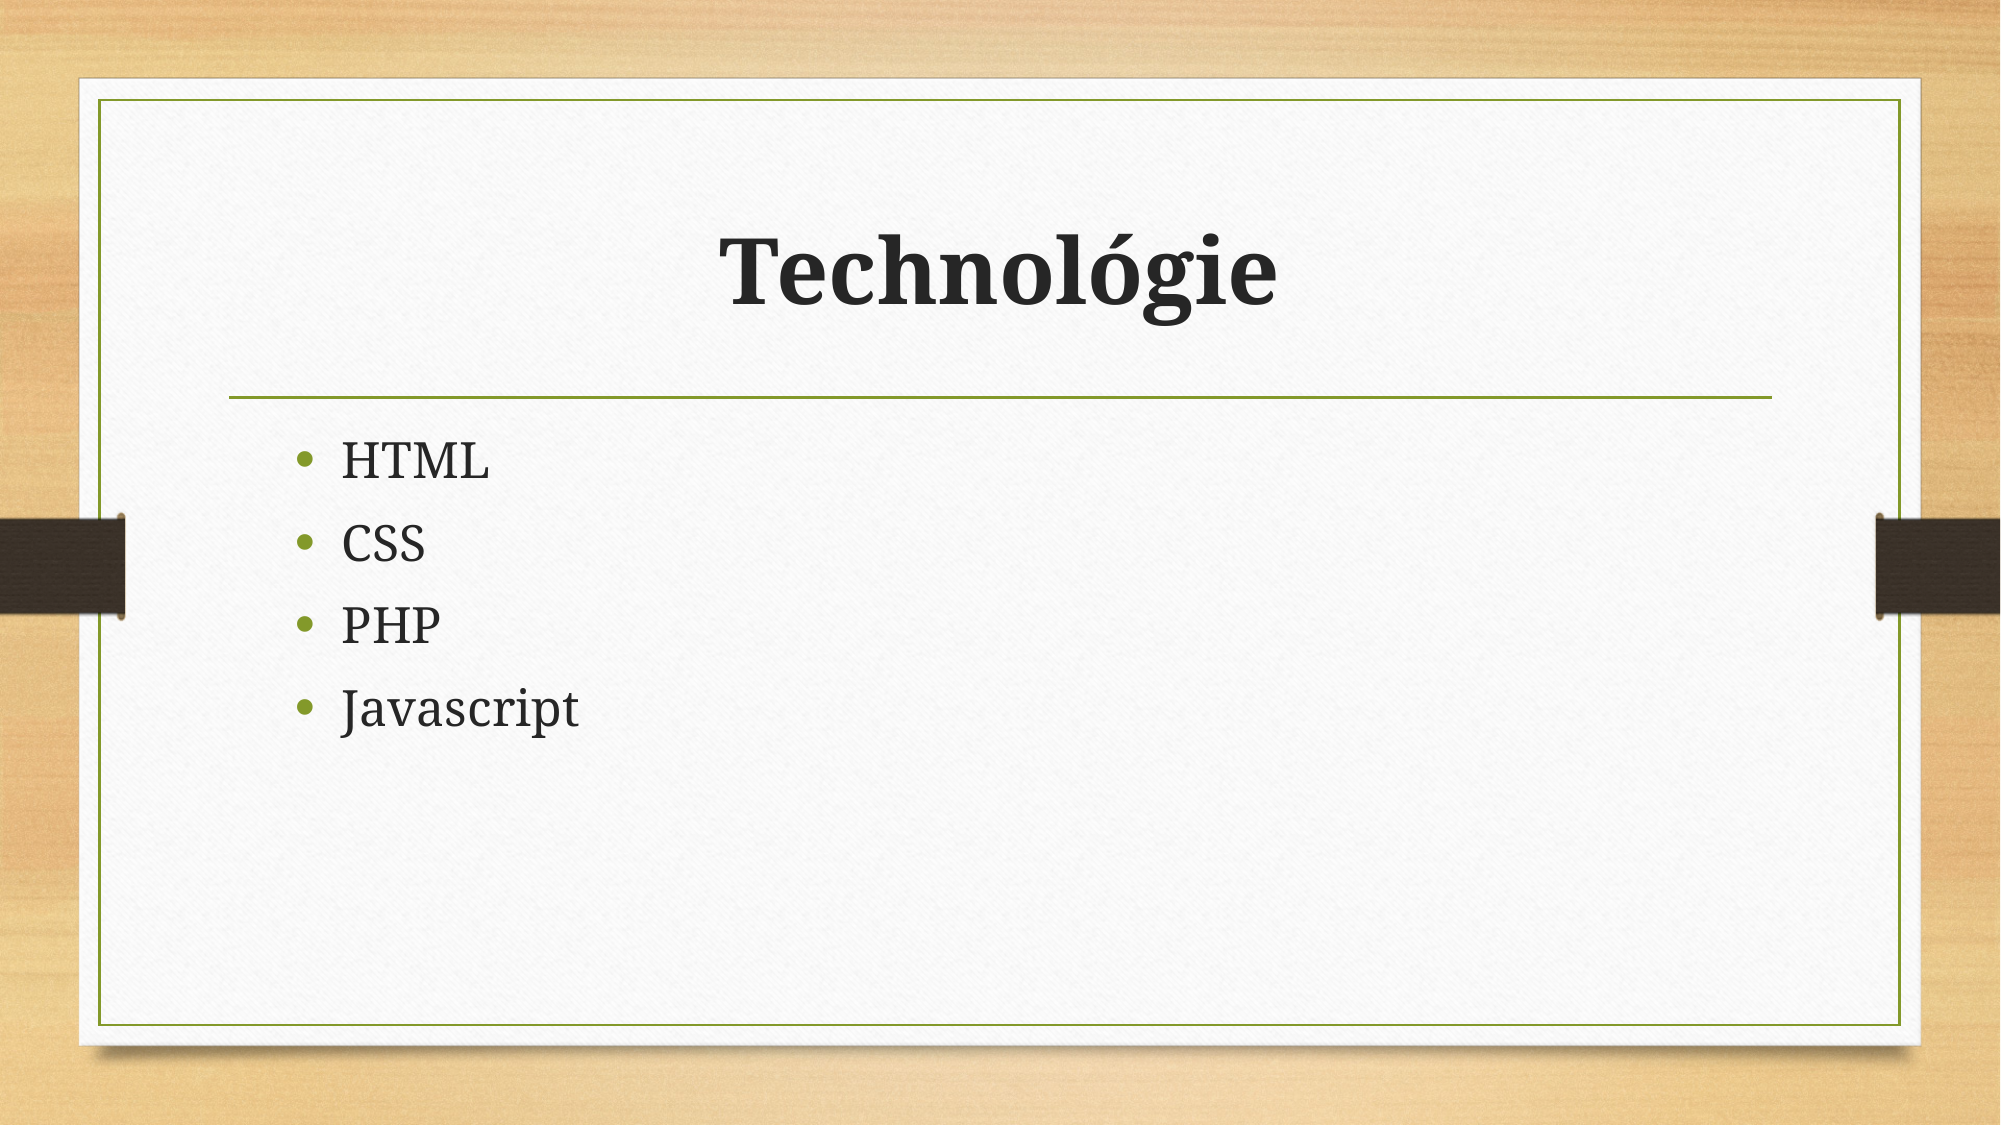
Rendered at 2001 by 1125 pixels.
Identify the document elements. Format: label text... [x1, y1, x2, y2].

picture [0, 0, 2001, 1125]
list HTML CSS PHP Javascript [280, 421, 1924, 934]
title Technológie [212, 161, 1788, 375]
